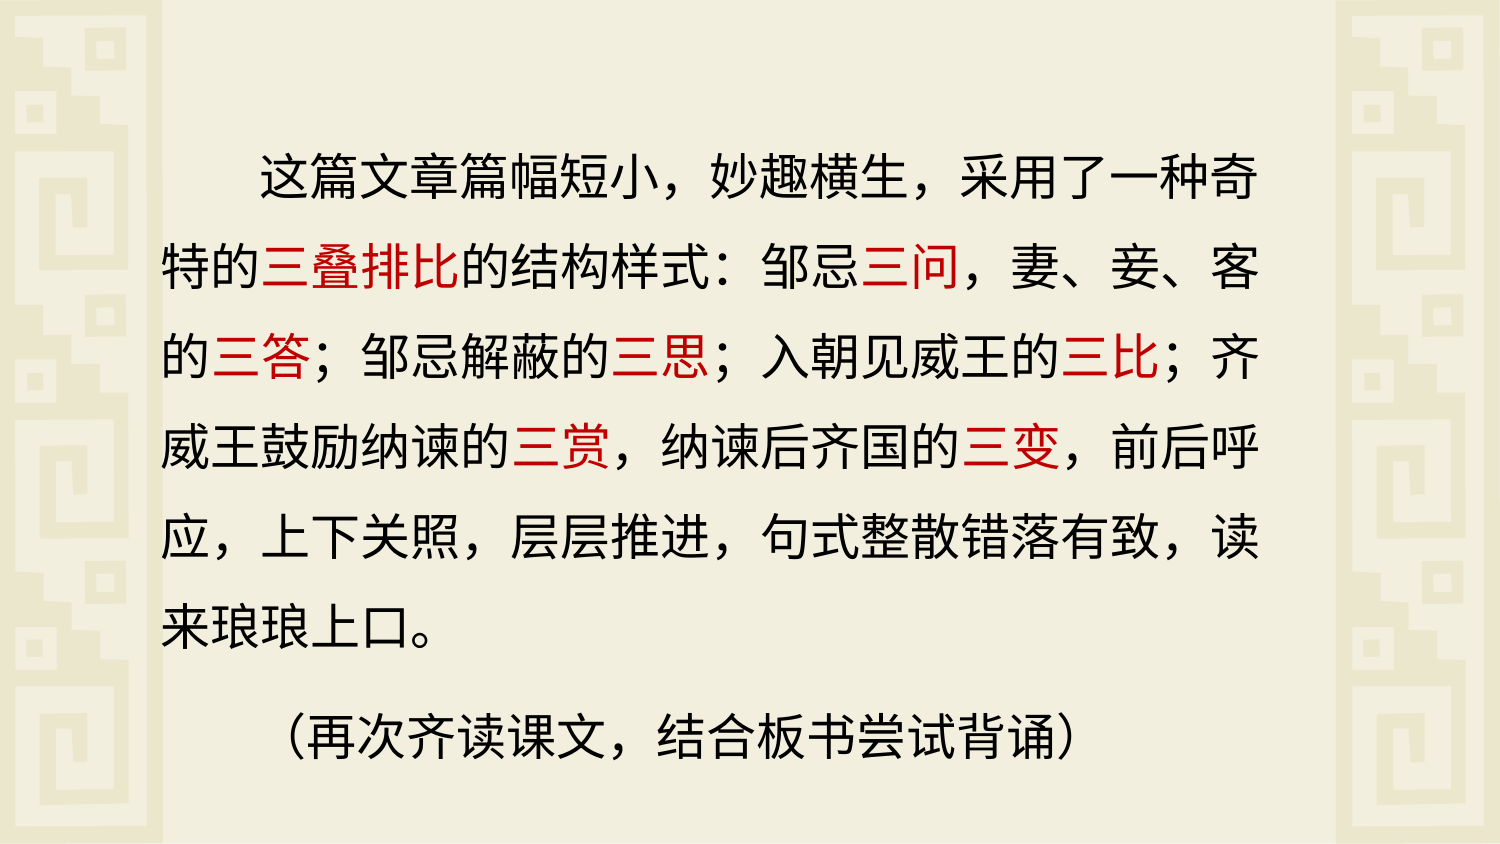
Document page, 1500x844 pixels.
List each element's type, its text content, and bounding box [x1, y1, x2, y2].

text_box 这篇文章篇幅短小，妙趣横生，采用了一种奇特的三叠排比的结构样式：邹忌三问，妻、妾、客的三答；邹忌解蔽的三思；入朝见威王的三比；齐威王鼓励纳谏的三赏，纳谏后齐国的三变，前后呼应，上下关照，层层推进，句式整散错落有致，读来琅琅上口。 [146, 107, 1308, 663]
text_box （再次齐读课文，结合板书尝试背诵） [166, 667, 1288, 773]
